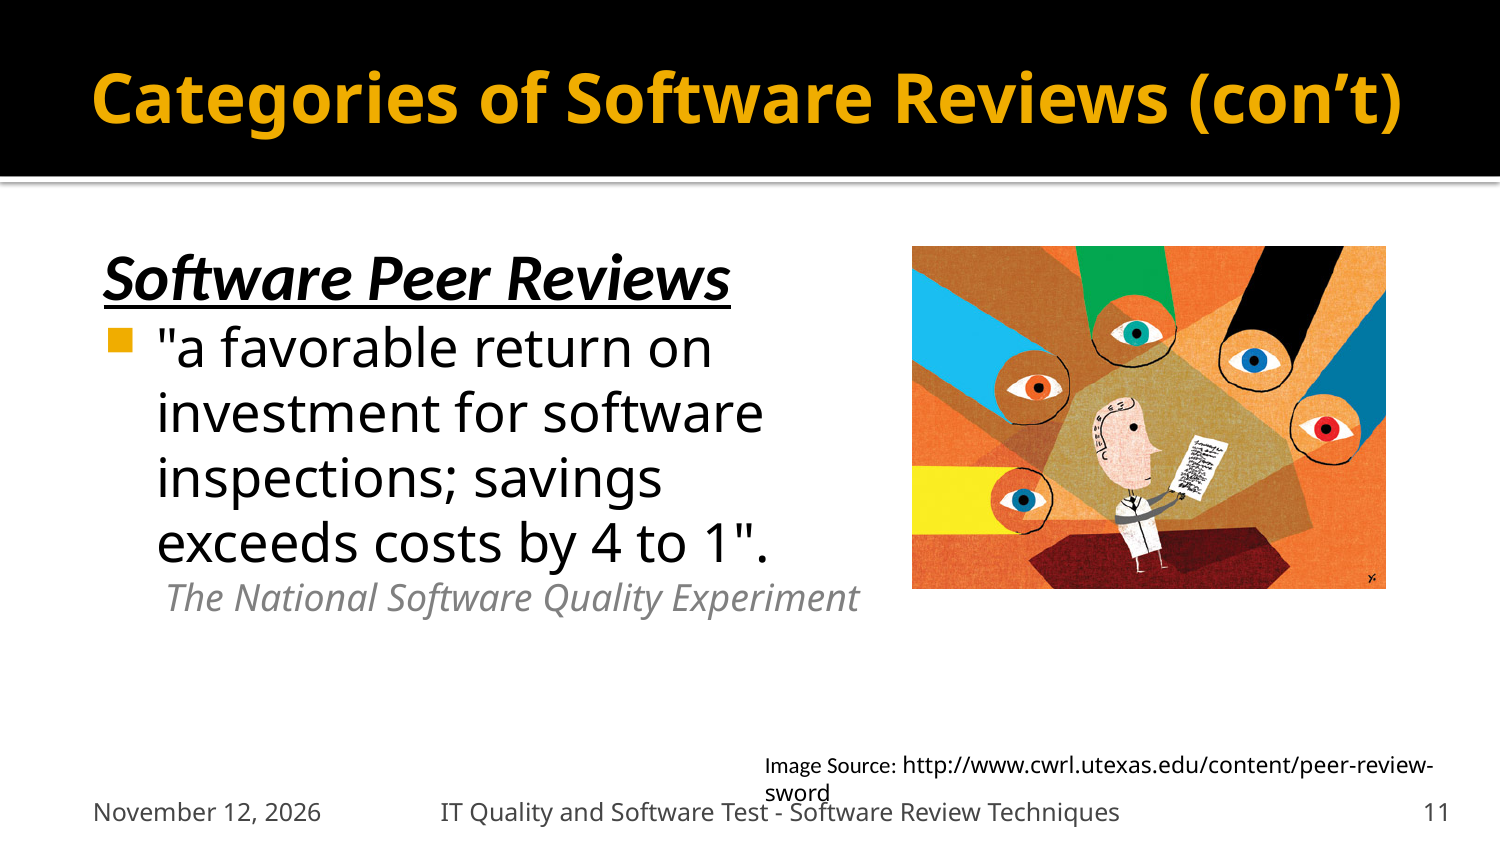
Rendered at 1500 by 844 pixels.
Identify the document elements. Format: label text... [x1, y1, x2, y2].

picture [912, 246, 1386, 589]
footer IT Quality and Software Test - Software Review Techniques [433, 796, 1337, 831]
text_box Image Source: http://www.cwrl.utexas.edu/content/peer-review-sword [750, 743, 1463, 814]
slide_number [75, 796, 425, 831]
slide_number 11 [1345, 796, 1467, 831]
list Software Peer Reviews "a favorable return on investment for software inspections; savings exceeds costs by 4 to 1". The National Software Quality Experiment [75, 218, 875, 788]
title Categories of Software Reviews (con’t) [75, 19, 1425, 174]
